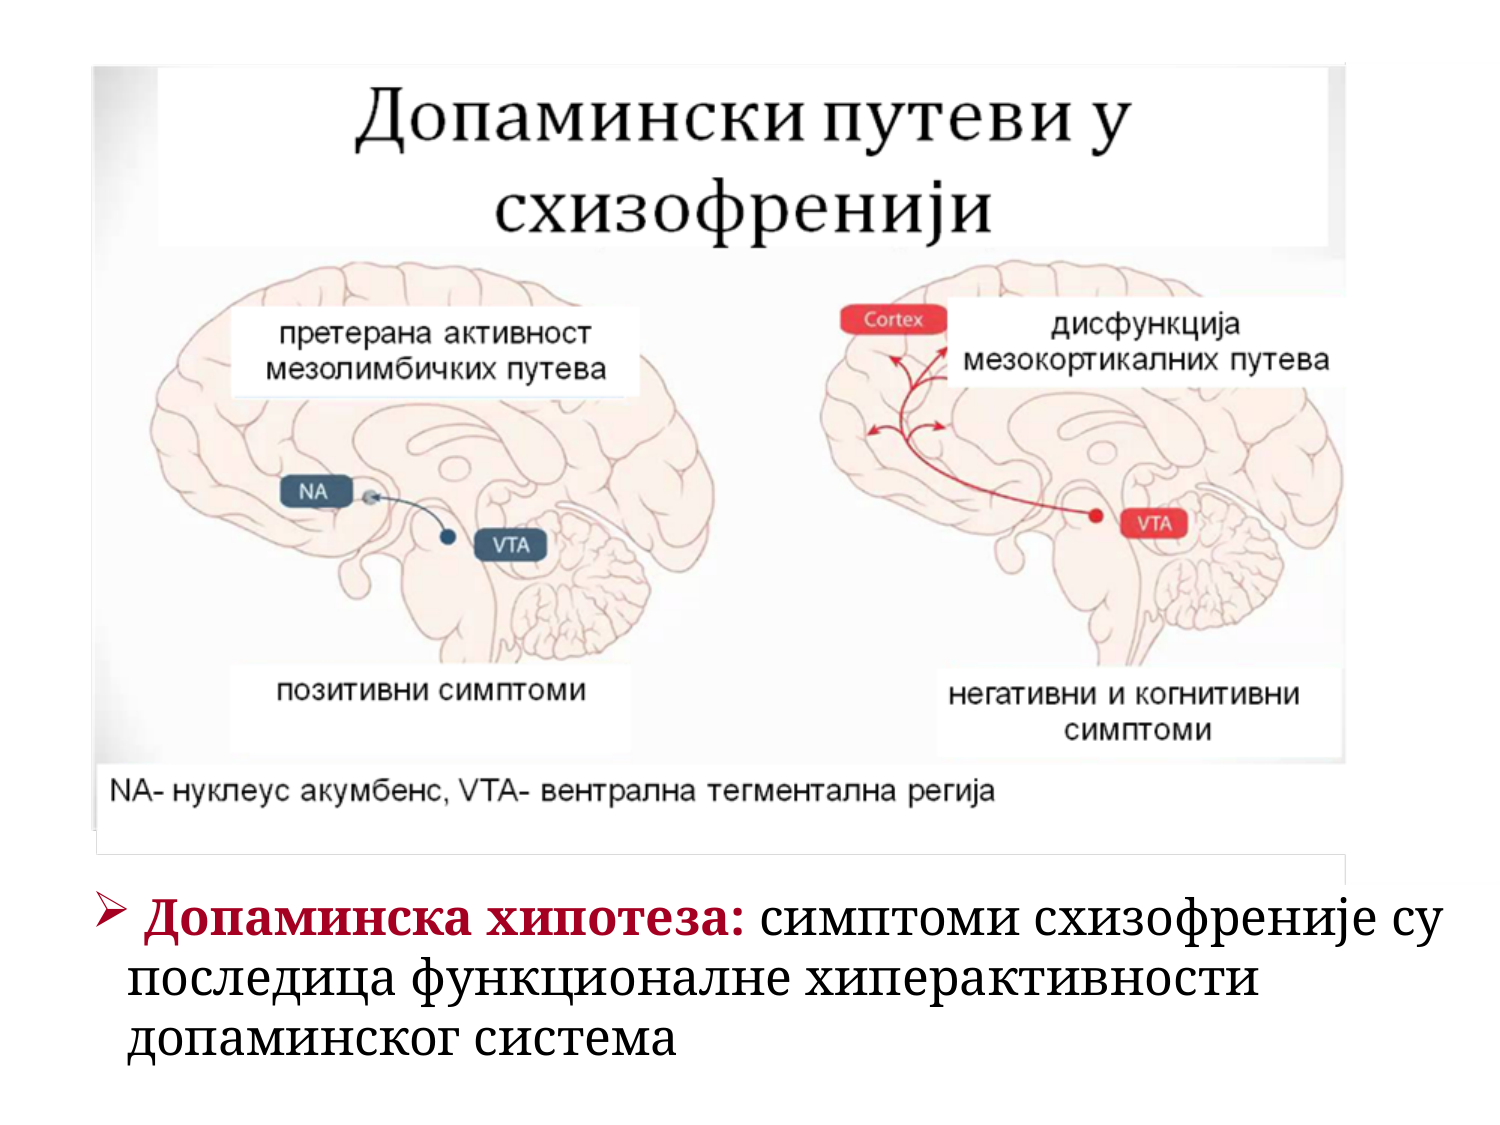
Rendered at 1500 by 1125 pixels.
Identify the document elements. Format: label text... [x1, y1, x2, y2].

picture [89, 42, 1500, 886]
title Допаминска хипотеза: симптоми схизофреније су последица функционалне хиперактивности допаминског система [76, 881, 1500, 1070]
